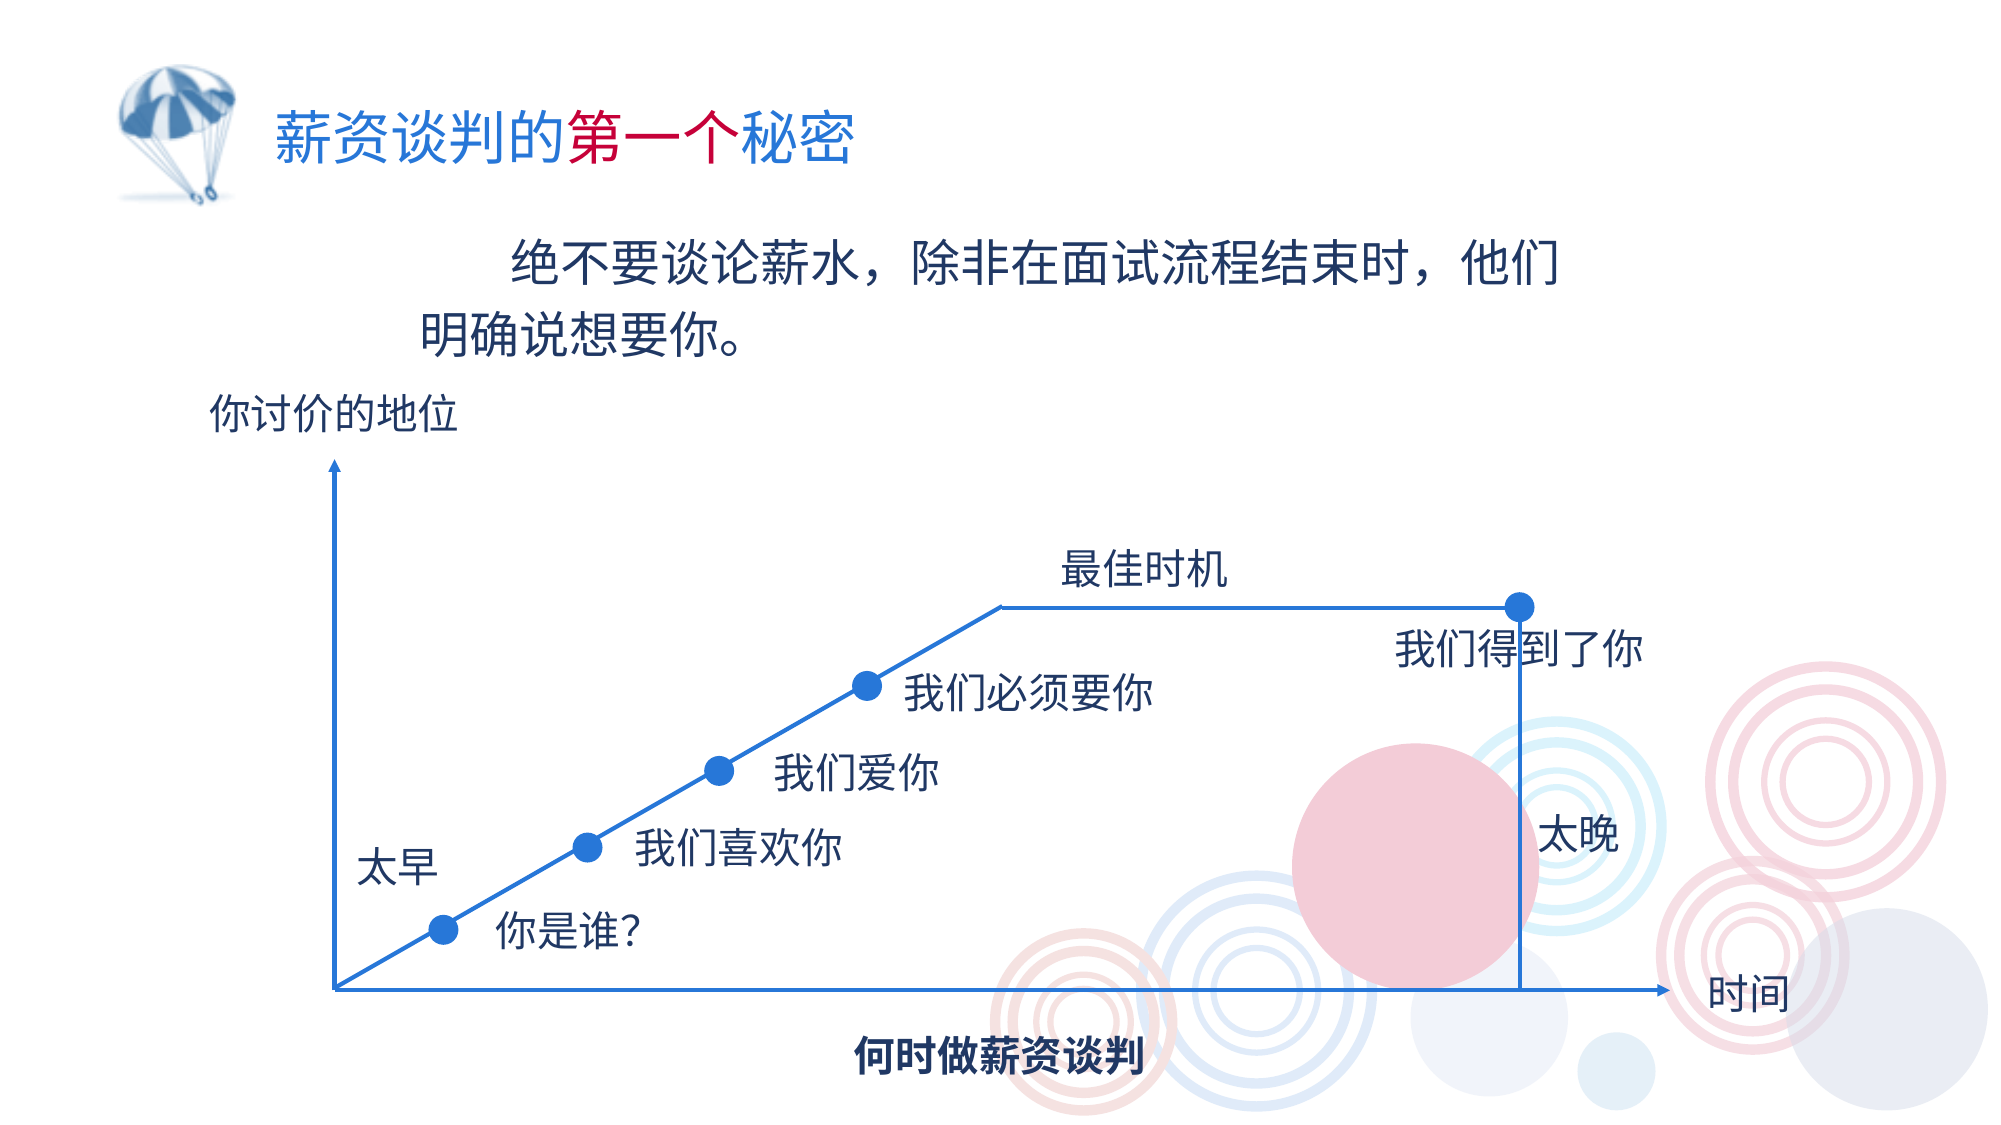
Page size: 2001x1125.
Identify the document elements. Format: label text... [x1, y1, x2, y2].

text_box 薪资谈判的第一个秘密 [259, 94, 872, 179]
picture [104, 61, 257, 213]
text_box 绝不要谈论薪水，除非在面试流程结束时，他们明确说想要你。 [404, 212, 1596, 372]
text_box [193, 379, 1807, 1026]
text_box 何时做薪资谈判 [838, 1026, 1161, 1088]
